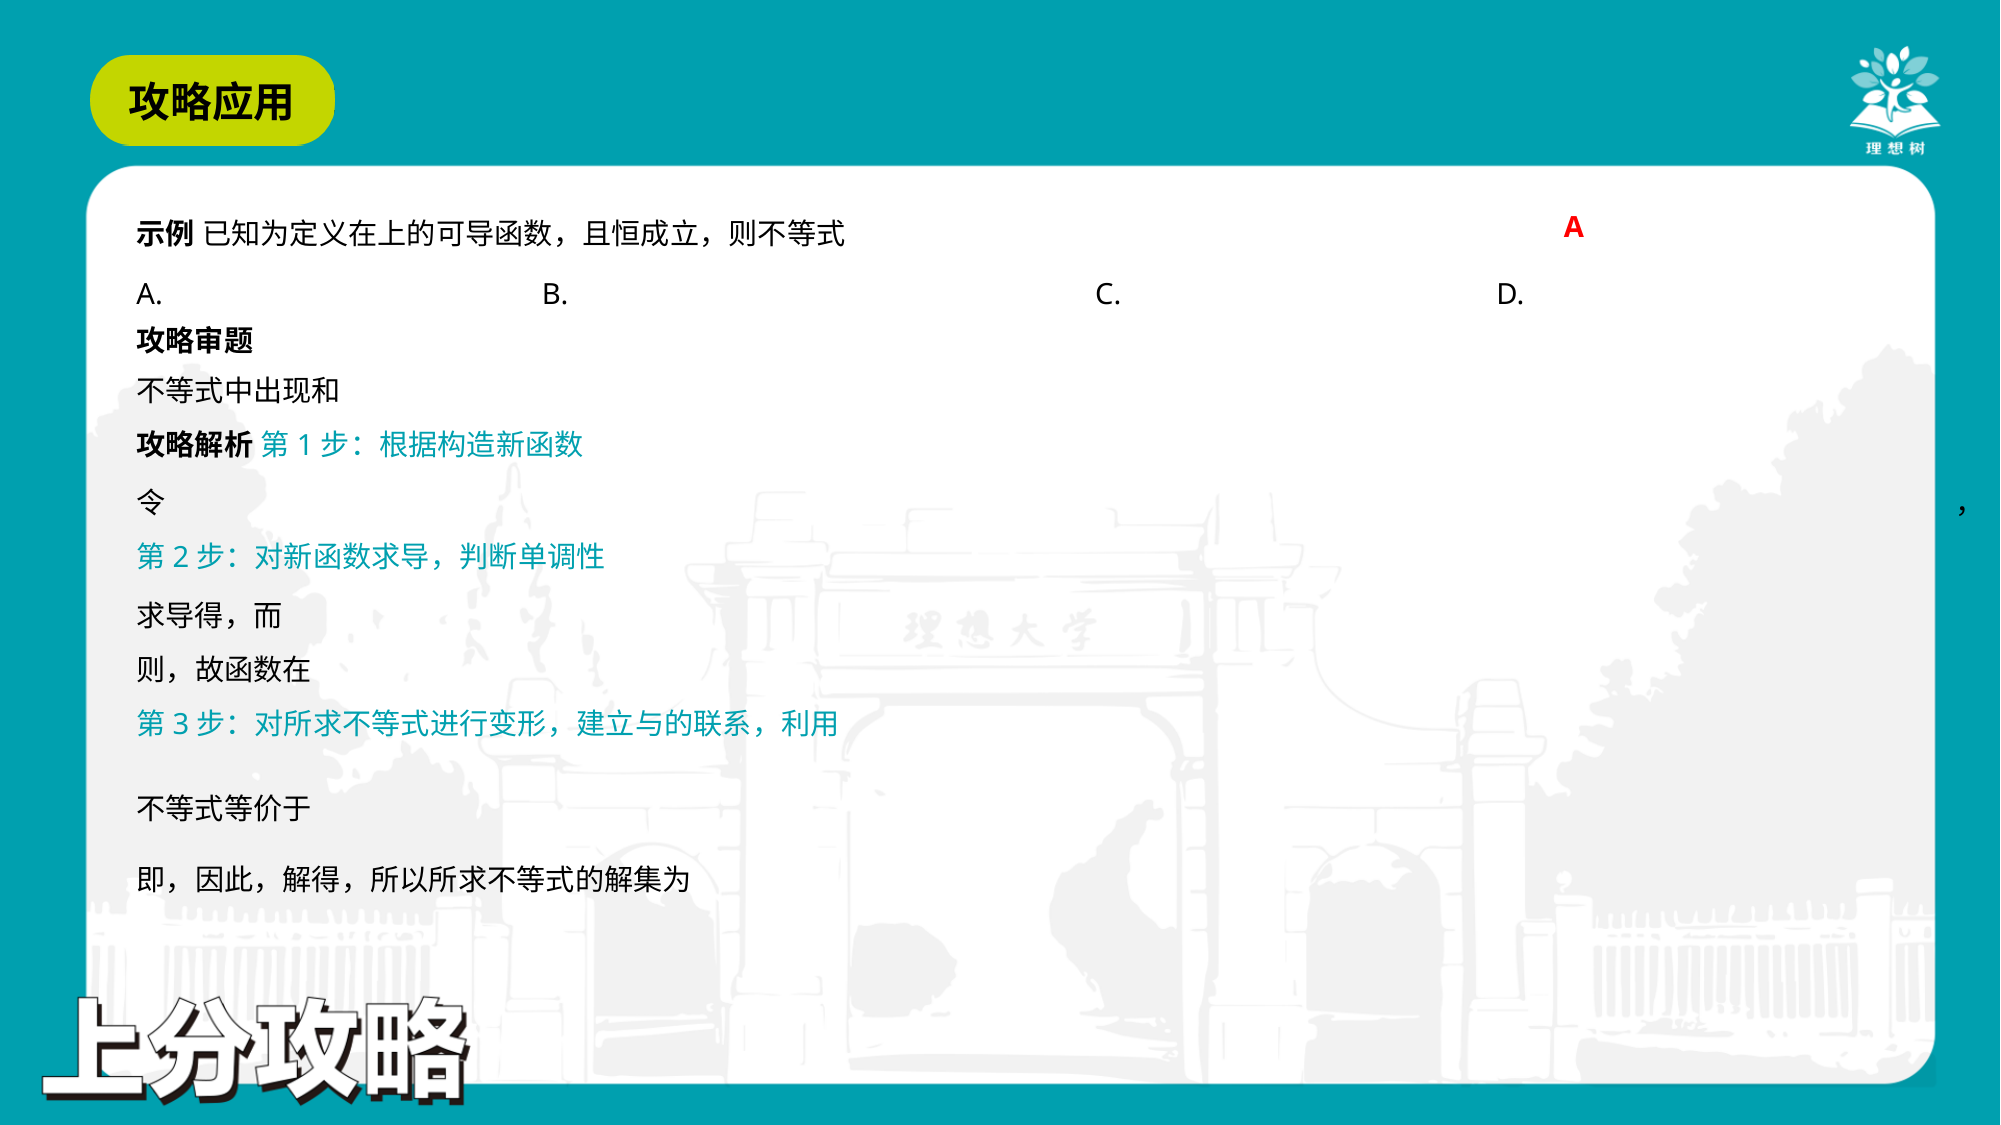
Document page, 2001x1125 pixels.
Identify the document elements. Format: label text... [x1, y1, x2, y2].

picture [0, 0, 2000, 1125]
text_box A [1556, 208, 1592, 242]
